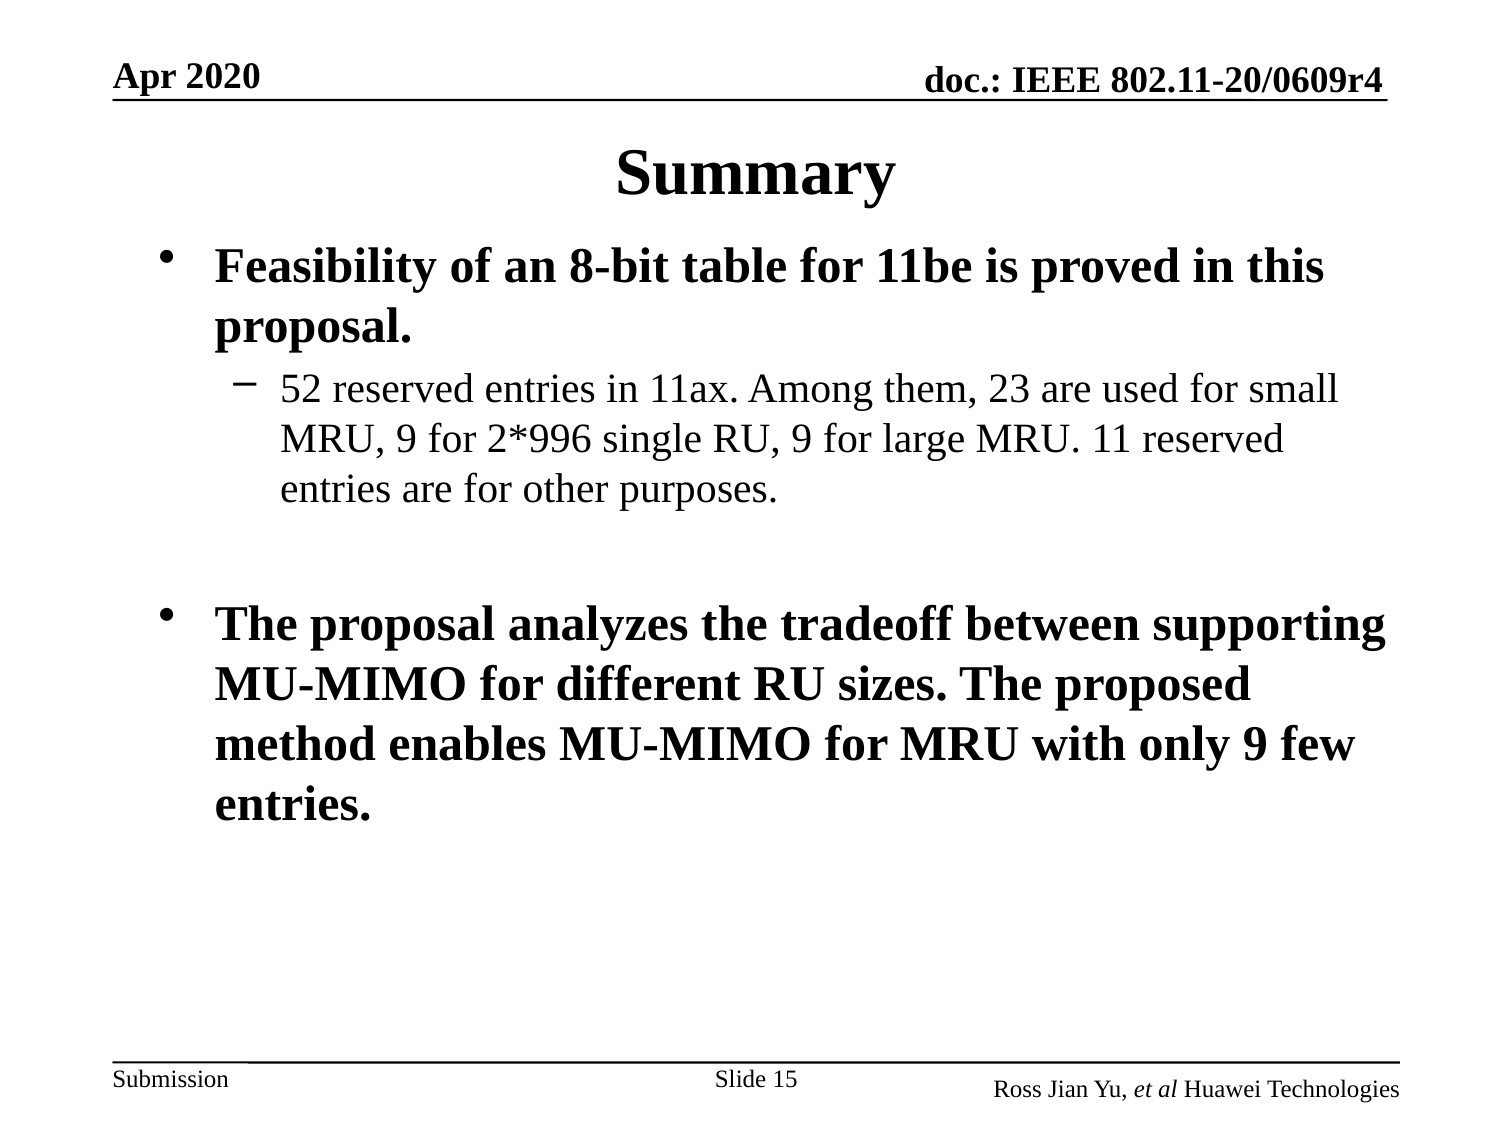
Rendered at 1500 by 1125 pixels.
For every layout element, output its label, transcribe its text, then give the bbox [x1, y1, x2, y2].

slide_number Slide 15 [712, 1061, 800, 1093]
list Feasibility of an 8-bit table for 11be is proved in this proposal. 52 reserved entries in 11ax. Among them, 23 are used for small MRU, 9 for 2*996 single RU, 9 for large MRU. 11 reserved entries are for other purposes. The proposal analyzes the tradeoff between supporting MU-MIMO for different RU sizes. The proposed method enables MU-MIMO for MRU with only 9 few entries. [142, 224, 1419, 1001]
text_box Summary [99, 124, 1413, 212]
